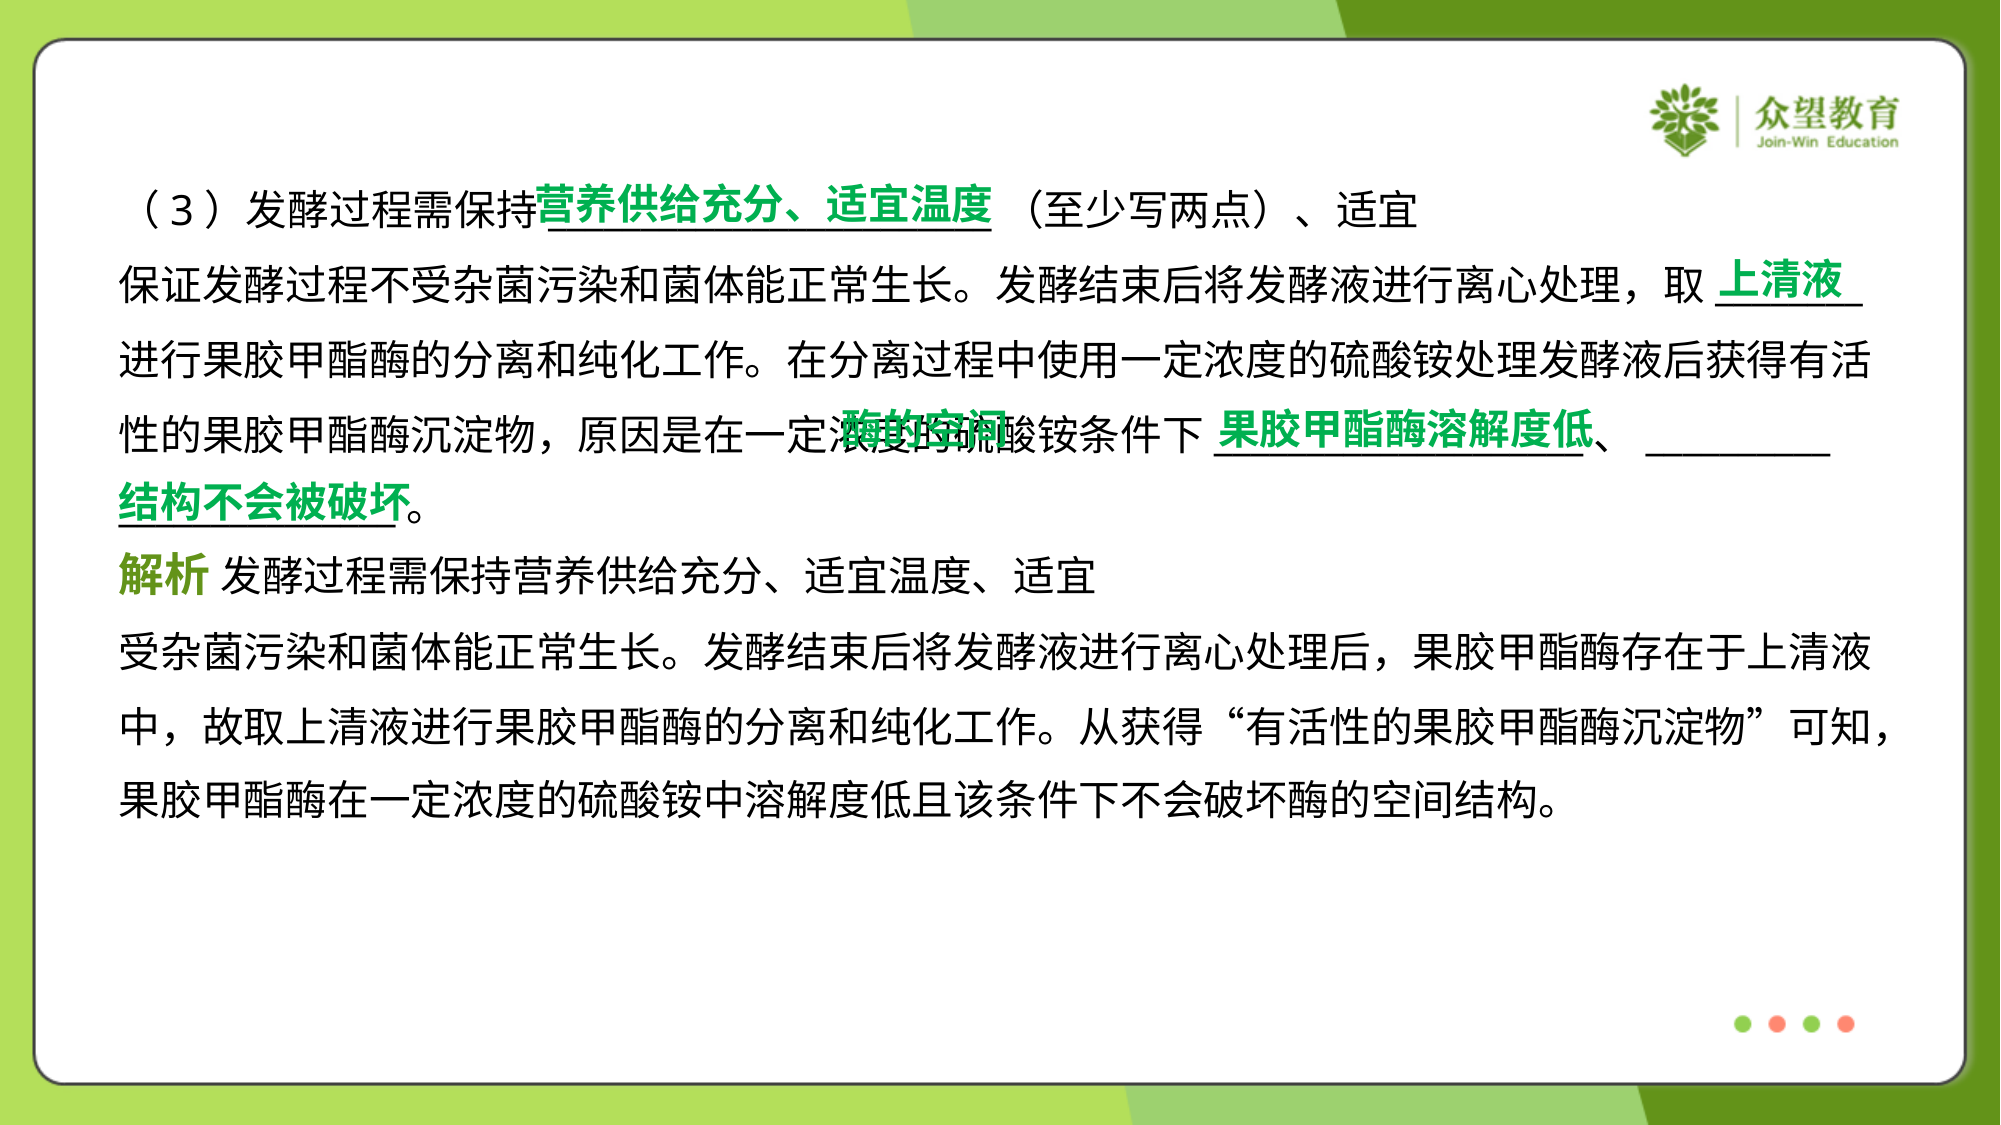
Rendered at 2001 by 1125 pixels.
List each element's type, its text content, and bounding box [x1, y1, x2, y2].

picture [0, 0, 2000, 1125]
text_box 上清液 [1703, 227, 1859, 295]
text_box 营养供给充分、适宜温度 [519, 152, 1009, 220]
text_box 酶的空间 结构不会被破坏 [118, 377, 1882, 519]
